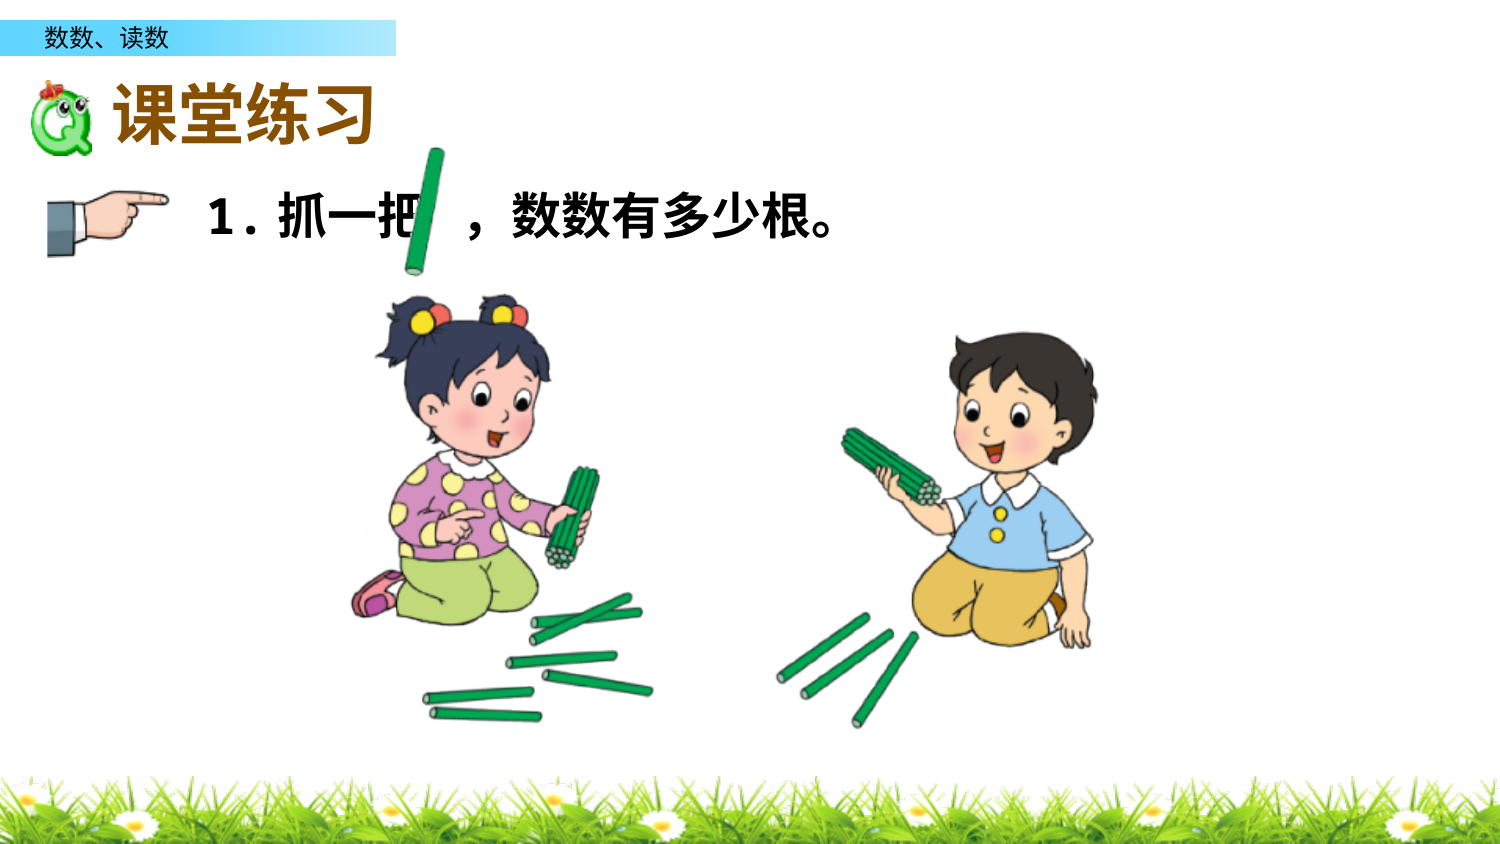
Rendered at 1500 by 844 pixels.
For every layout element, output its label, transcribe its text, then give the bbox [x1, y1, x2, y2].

text_box 1.抓一把 ，数数有多少根。 [453, 176, 877, 252]
picture [46, 188, 172, 259]
text_box 课堂练习 [100, 67, 404, 159]
picture [0, 776, 1500, 844]
text_box 1.抓一把 ，数数有多少根。 [190, 176, 393, 252]
picture [316, 140, 1126, 763]
picture [31, 80, 92, 156]
